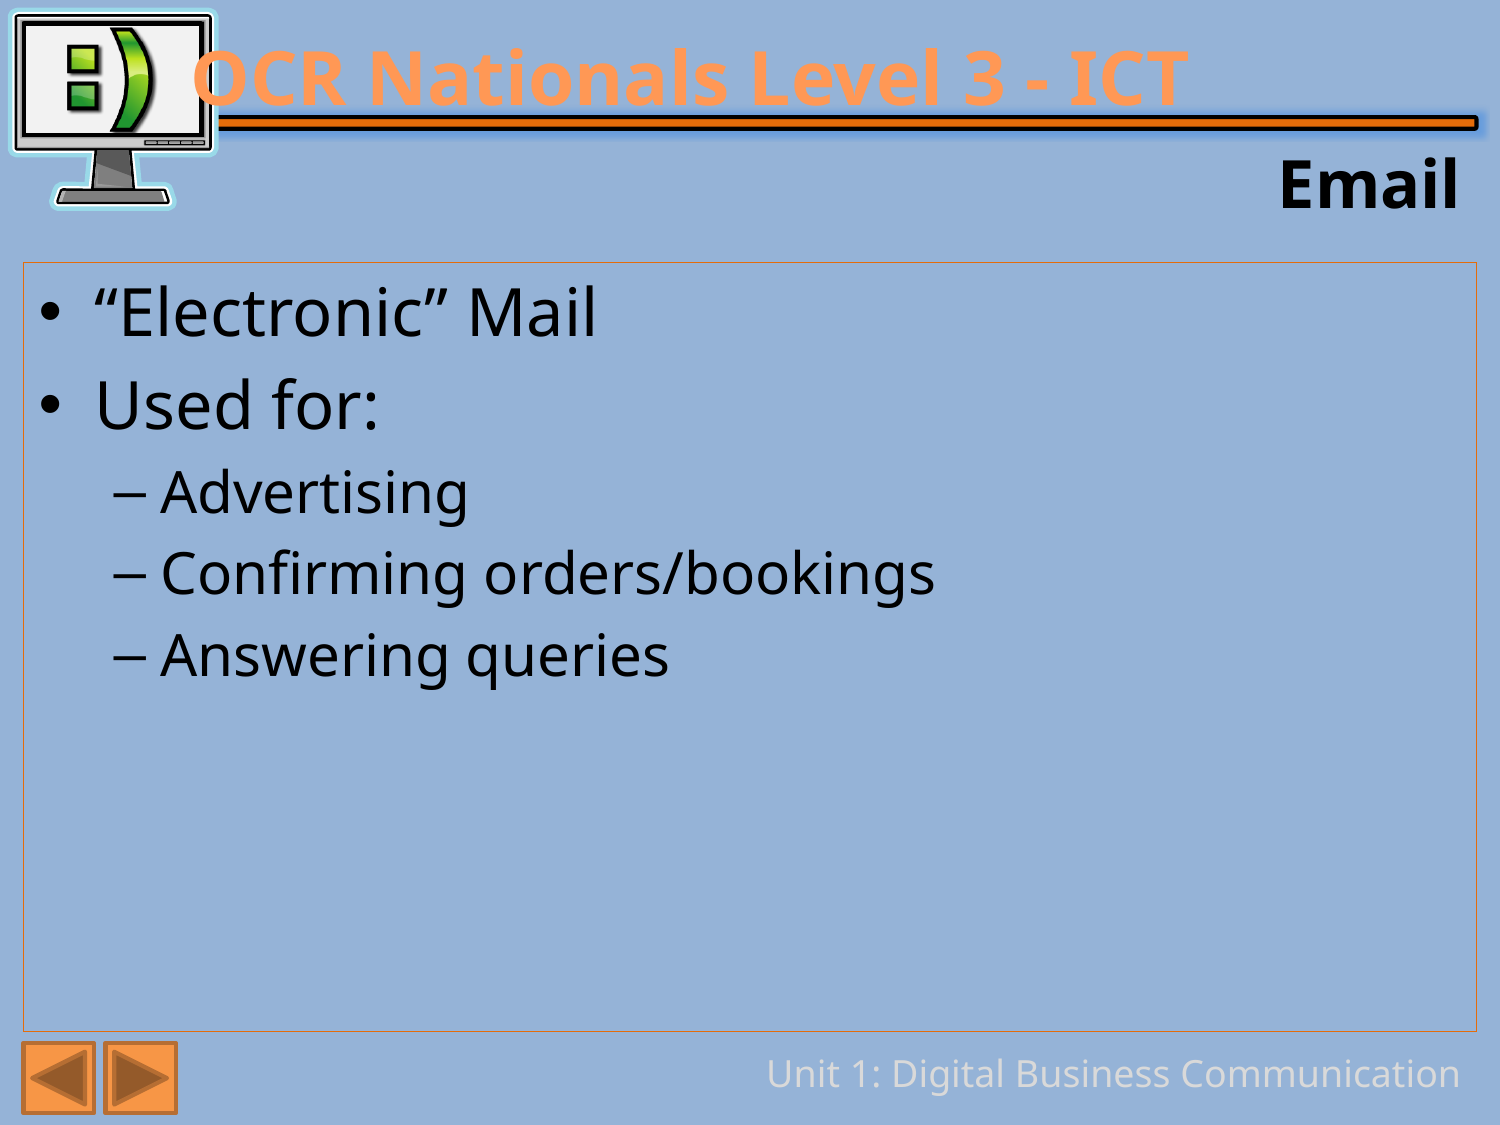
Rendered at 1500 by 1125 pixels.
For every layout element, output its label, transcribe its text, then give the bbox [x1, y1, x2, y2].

list “Electronic” Mail Used for: Advertising Confirming orders/bookings Answering queries [23, 262, 1477, 1032]
picture [48, 21, 172, 139]
title Email [187, 117, 1477, 247]
